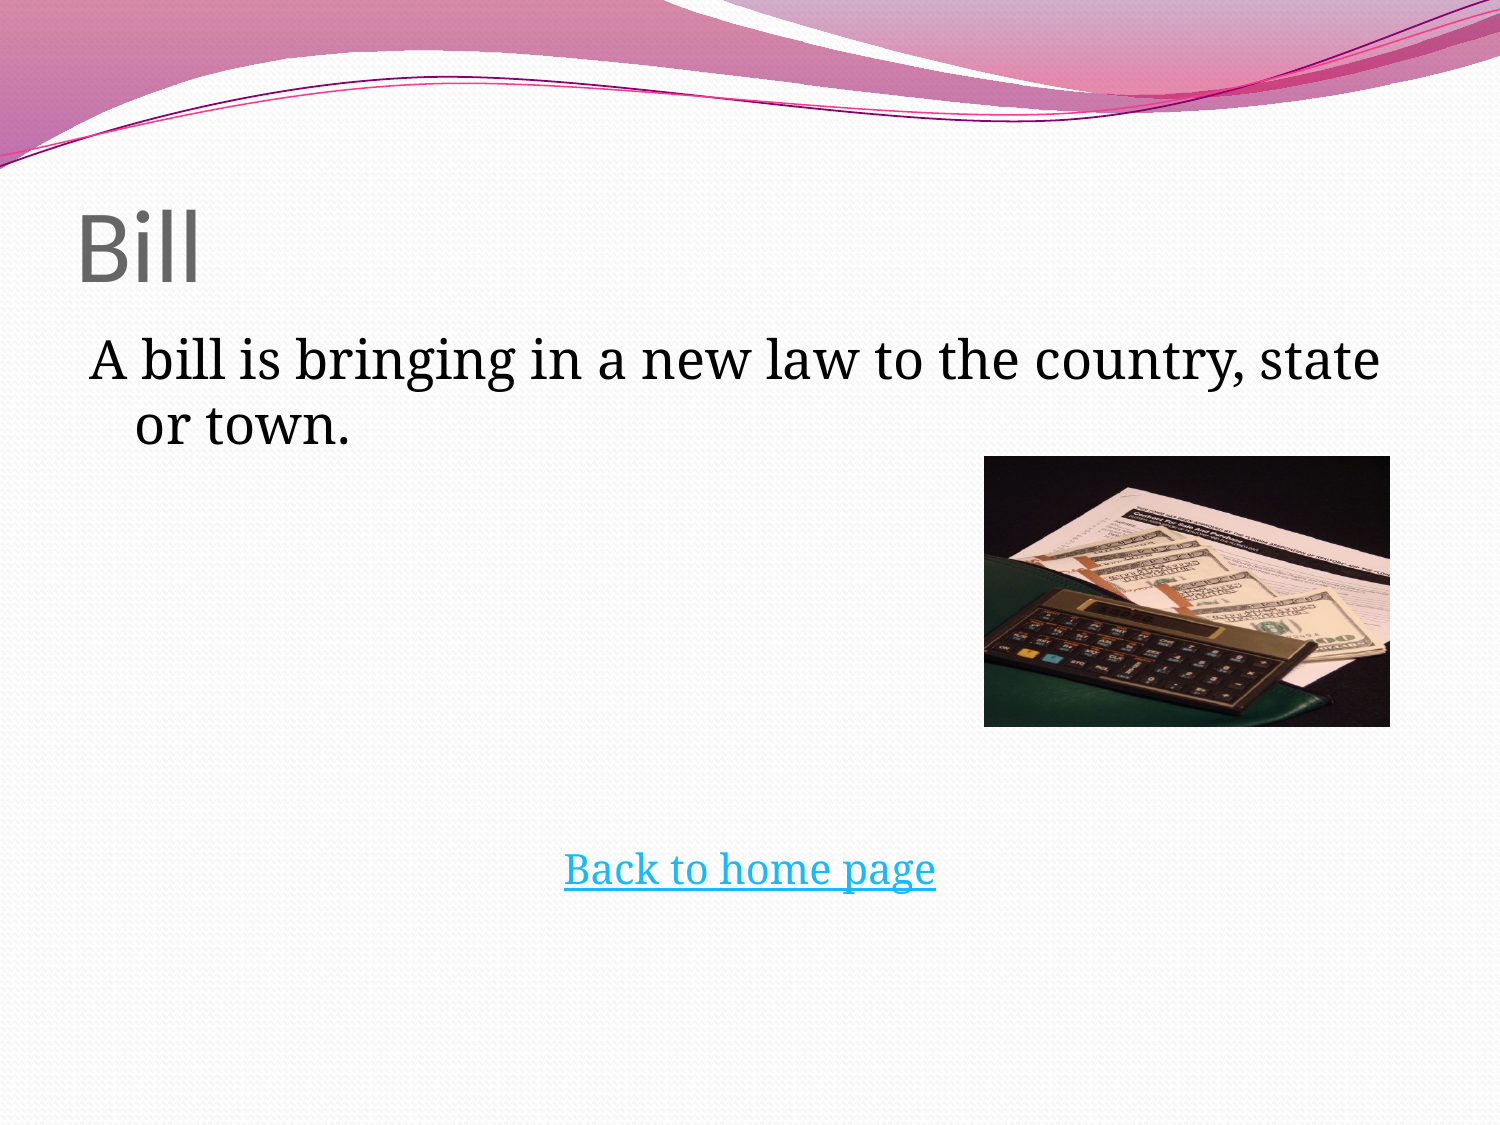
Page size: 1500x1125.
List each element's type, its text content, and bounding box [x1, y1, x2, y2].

list A bill is bringing in a new law to the country, state or town. Back to home page [75, 317, 1425, 1038]
title Bill [75, 115, 1425, 303]
picture [984, 456, 1390, 727]
